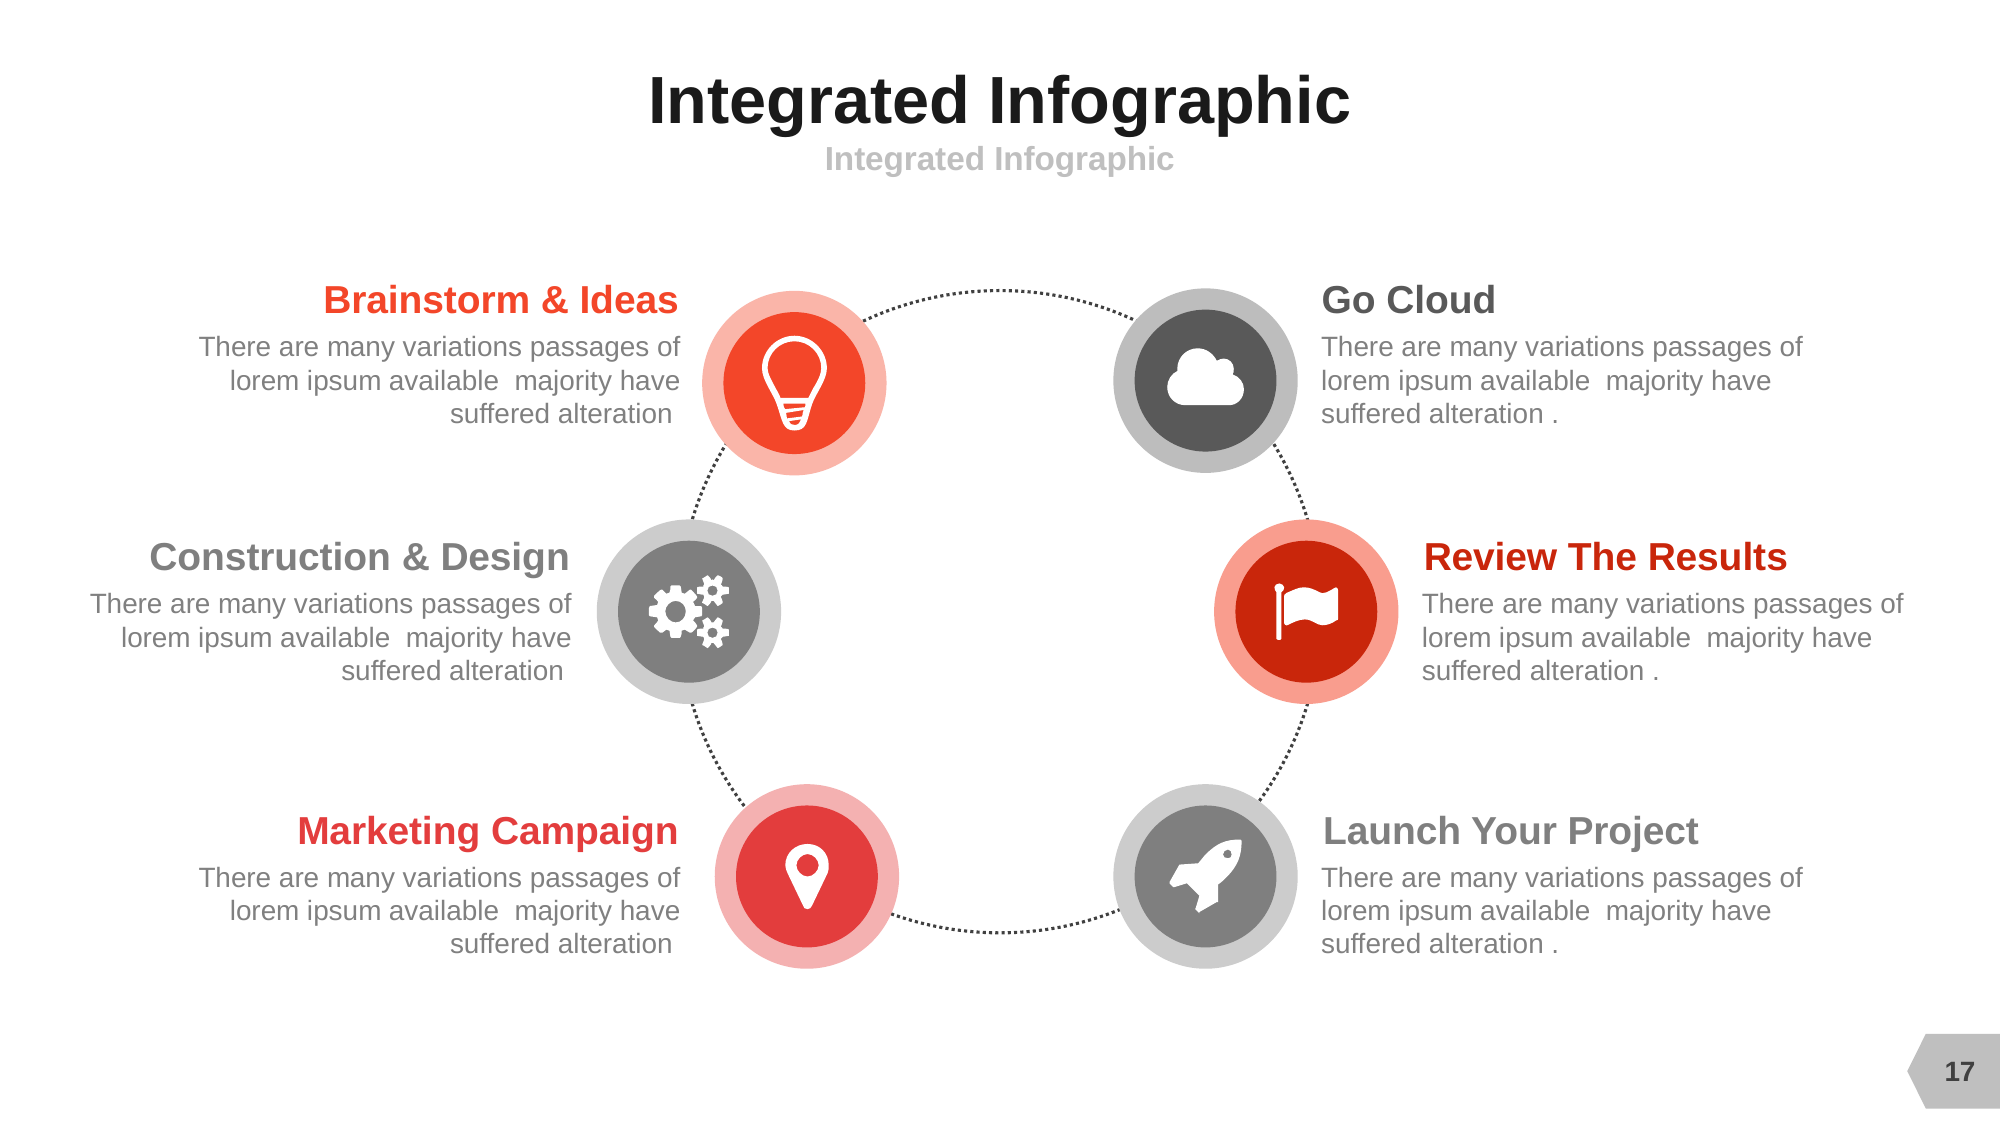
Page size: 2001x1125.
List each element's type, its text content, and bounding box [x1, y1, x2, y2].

slide_number 17 [1909, 1040, 2000, 1101]
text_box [1113, 288, 1298, 474]
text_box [701, 290, 887, 476]
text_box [1113, 783, 1298, 969]
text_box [182, 274, 681, 431]
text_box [79, 531, 572, 688]
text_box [1320, 274, 1820, 431]
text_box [1213, 519, 1399, 705]
title Integrated Infographic [383, 58, 1617, 136]
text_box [714, 783, 900, 969]
text_box [690, 288, 1308, 935]
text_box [1421, 531, 1920, 688]
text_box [1320, 804, 1820, 961]
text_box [596, 519, 782, 705]
list Integrated Infographic [549, 135, 1450, 180]
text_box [182, 804, 681, 961]
